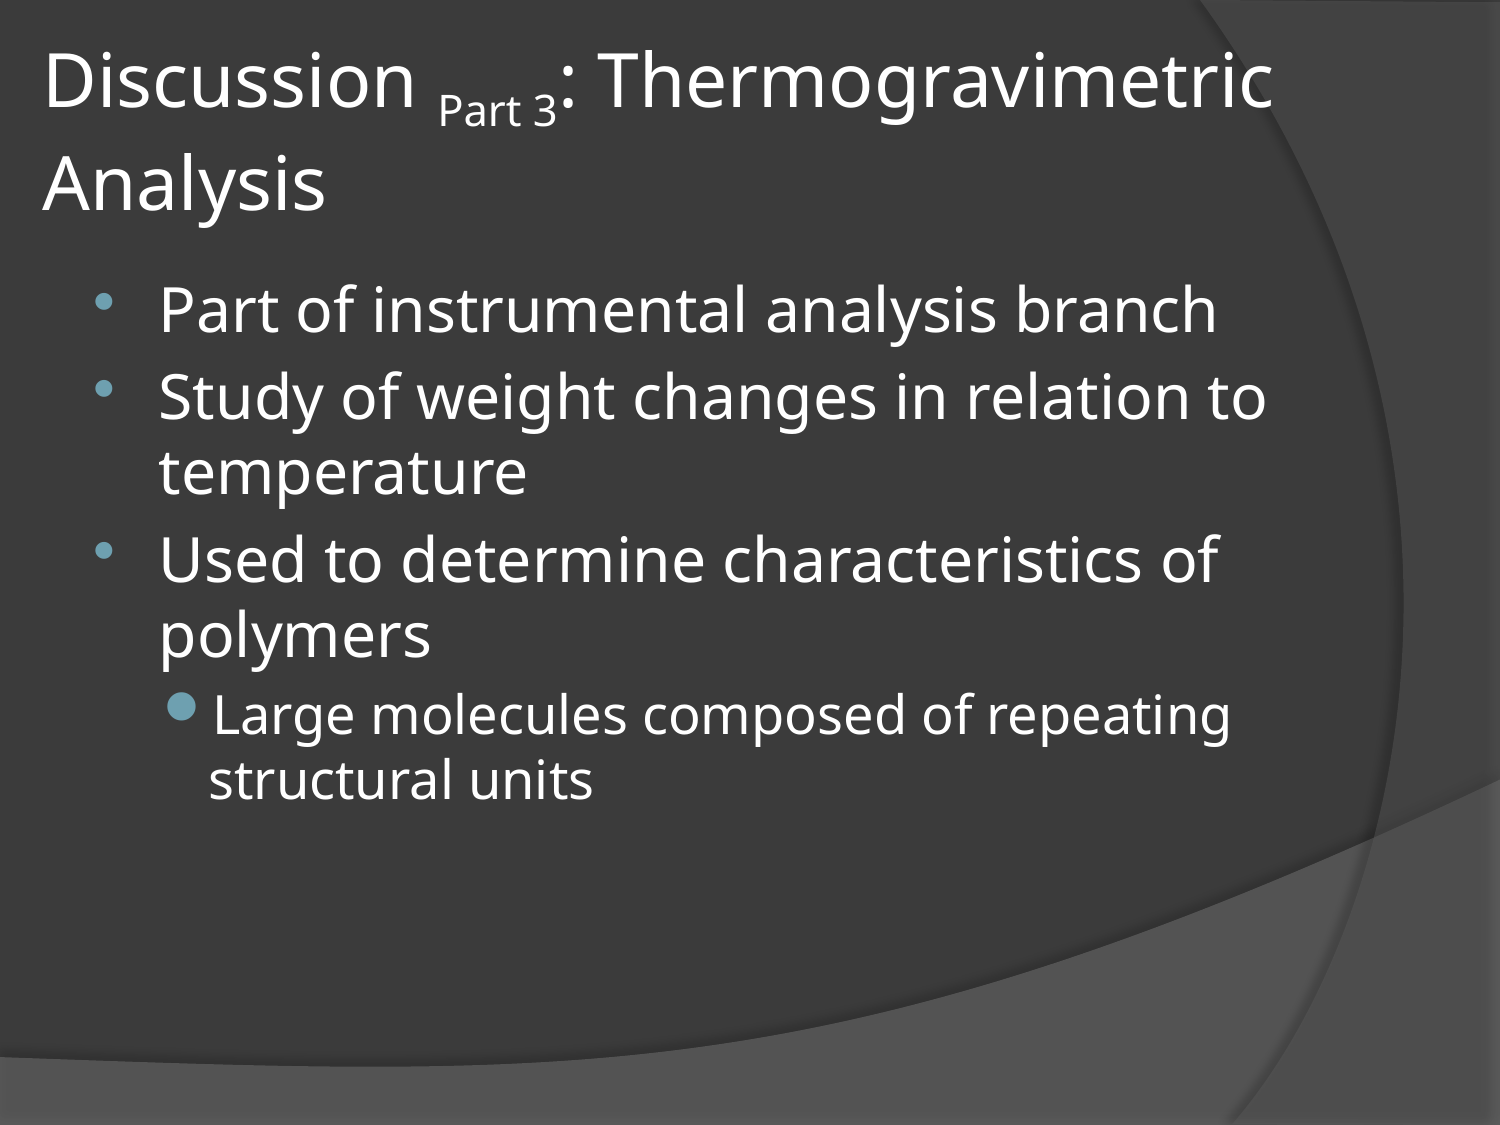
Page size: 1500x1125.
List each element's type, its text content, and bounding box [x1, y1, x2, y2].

list Part of instrumental analysis branch Study of weight changes in relation to temperature Used to determine characteristics of polymers Large molecules composed of repeating structural units [75, 262, 1300, 1005]
title Discussion Part 3: Thermogravimetric Analysis [35, 35, 1500, 223]
